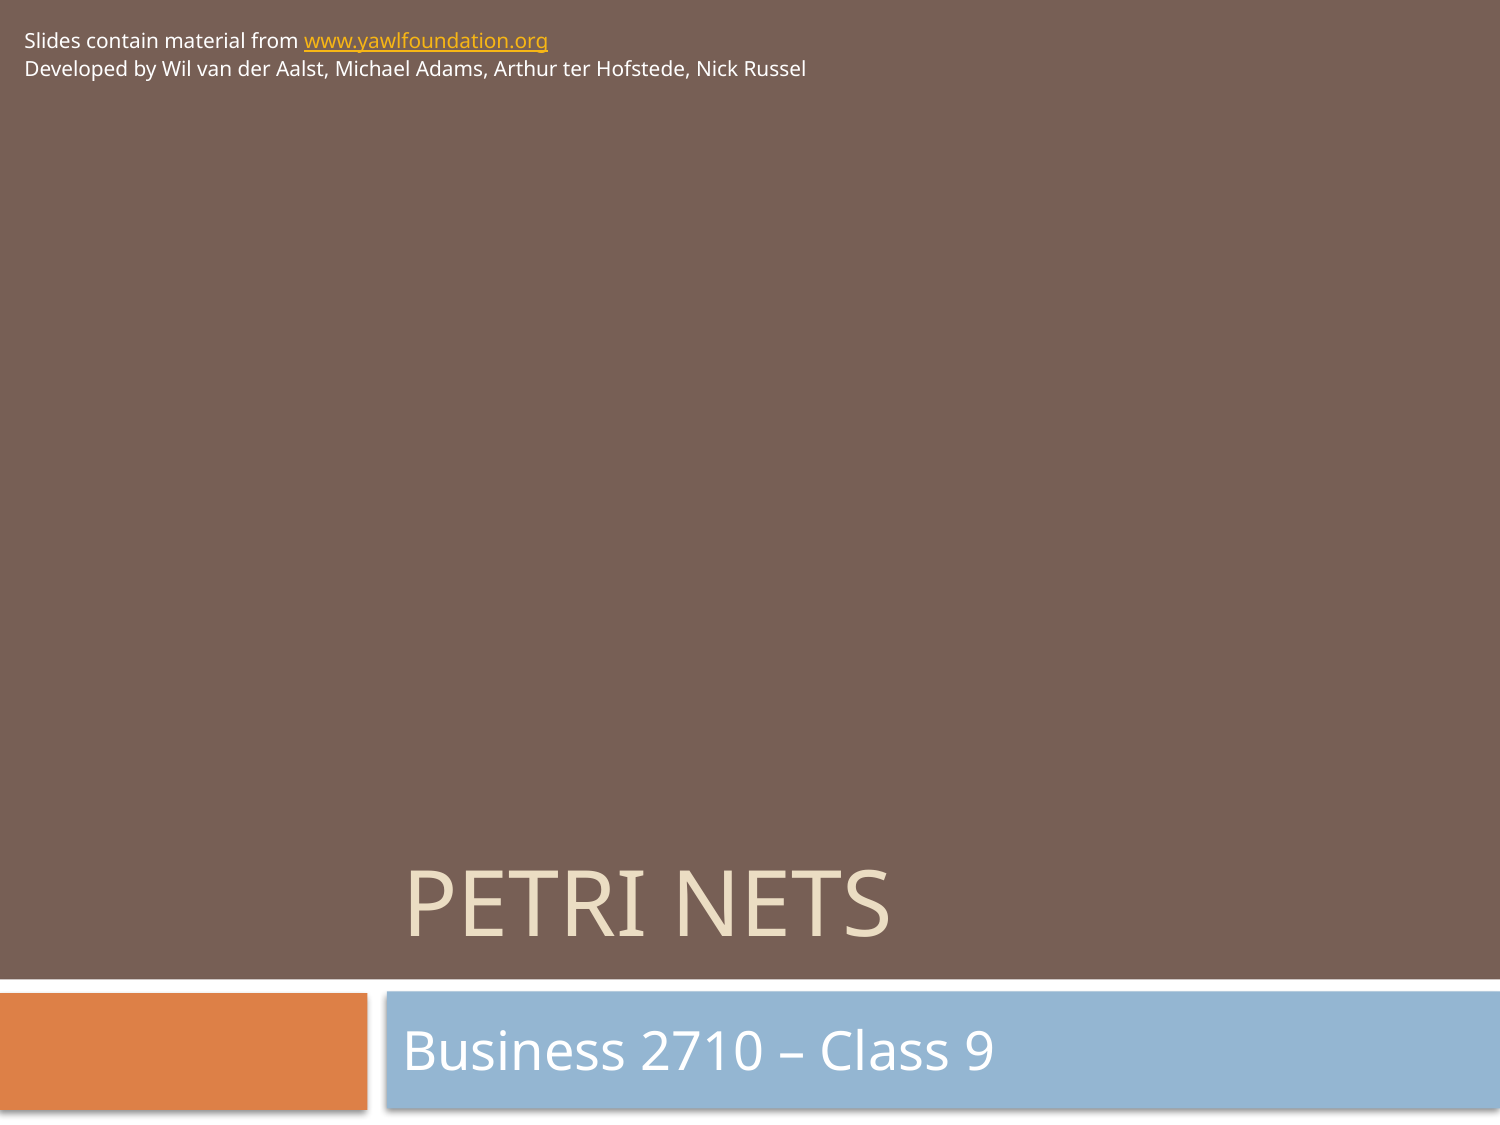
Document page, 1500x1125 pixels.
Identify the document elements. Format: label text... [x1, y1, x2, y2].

title Petri nETS [387, 662, 1450, 963]
subtitle Business 2710 – Class 9 [387, 992, 1488, 1105]
text_box Slides contain material from www.yawlfoundation.org Developed by Wil van der Aalst, Michael Adams, Arthur ter Hofstede, Nick Russel [9, 20, 822, 88]
